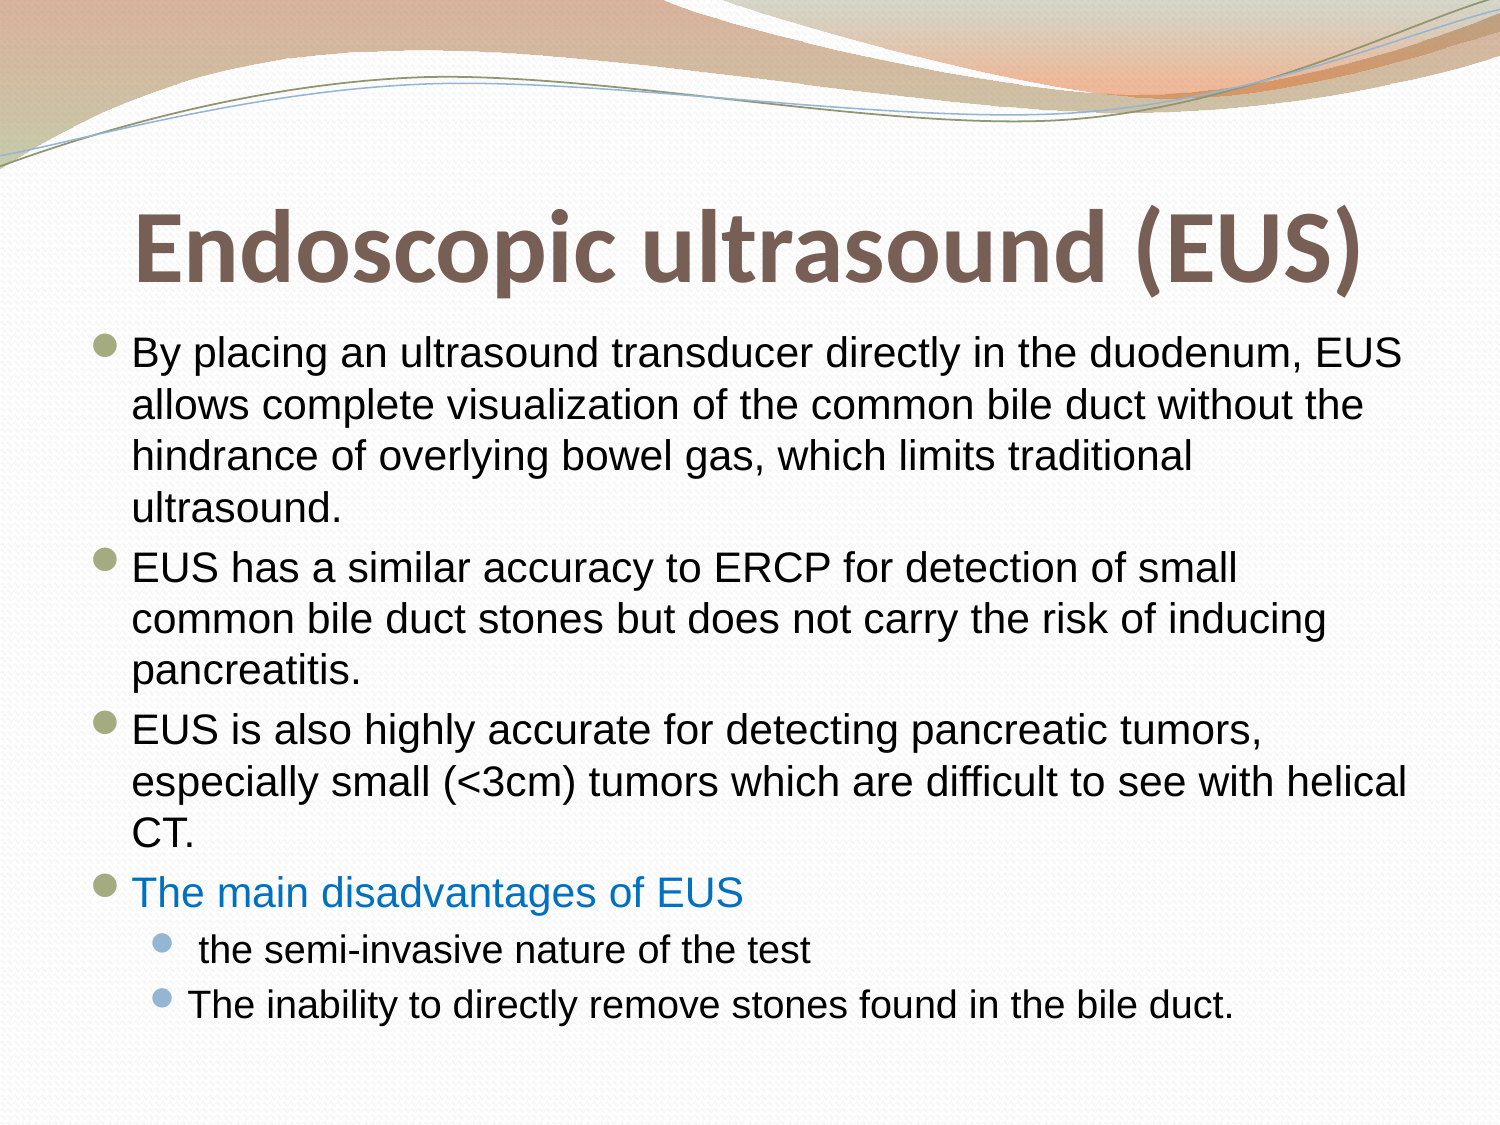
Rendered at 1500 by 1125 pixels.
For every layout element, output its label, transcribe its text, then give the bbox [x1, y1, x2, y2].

list By placing an ultrasound transducer directly in the duodenum, EUS allows complete visualization of the common bile duct without the hindrance of overlying bowel gas, which limits traditional ultrasound. EUS has a similar accuracy to ERCP for detection of small common bile duct stones but does not carry the risk of inducing pancreatitis. EUS is also highly accurate for detecting pancreatic tumors, especially small (<3cm) tumors which are difficult to see with helical CT. The main disadvantages of EUS the semi-invasive nature of the test The inability to directly remove stones found in the bile duct. [75, 317, 1425, 1038]
title Endoscopic ultrasound (EUS) [75, 115, 1425, 303]
